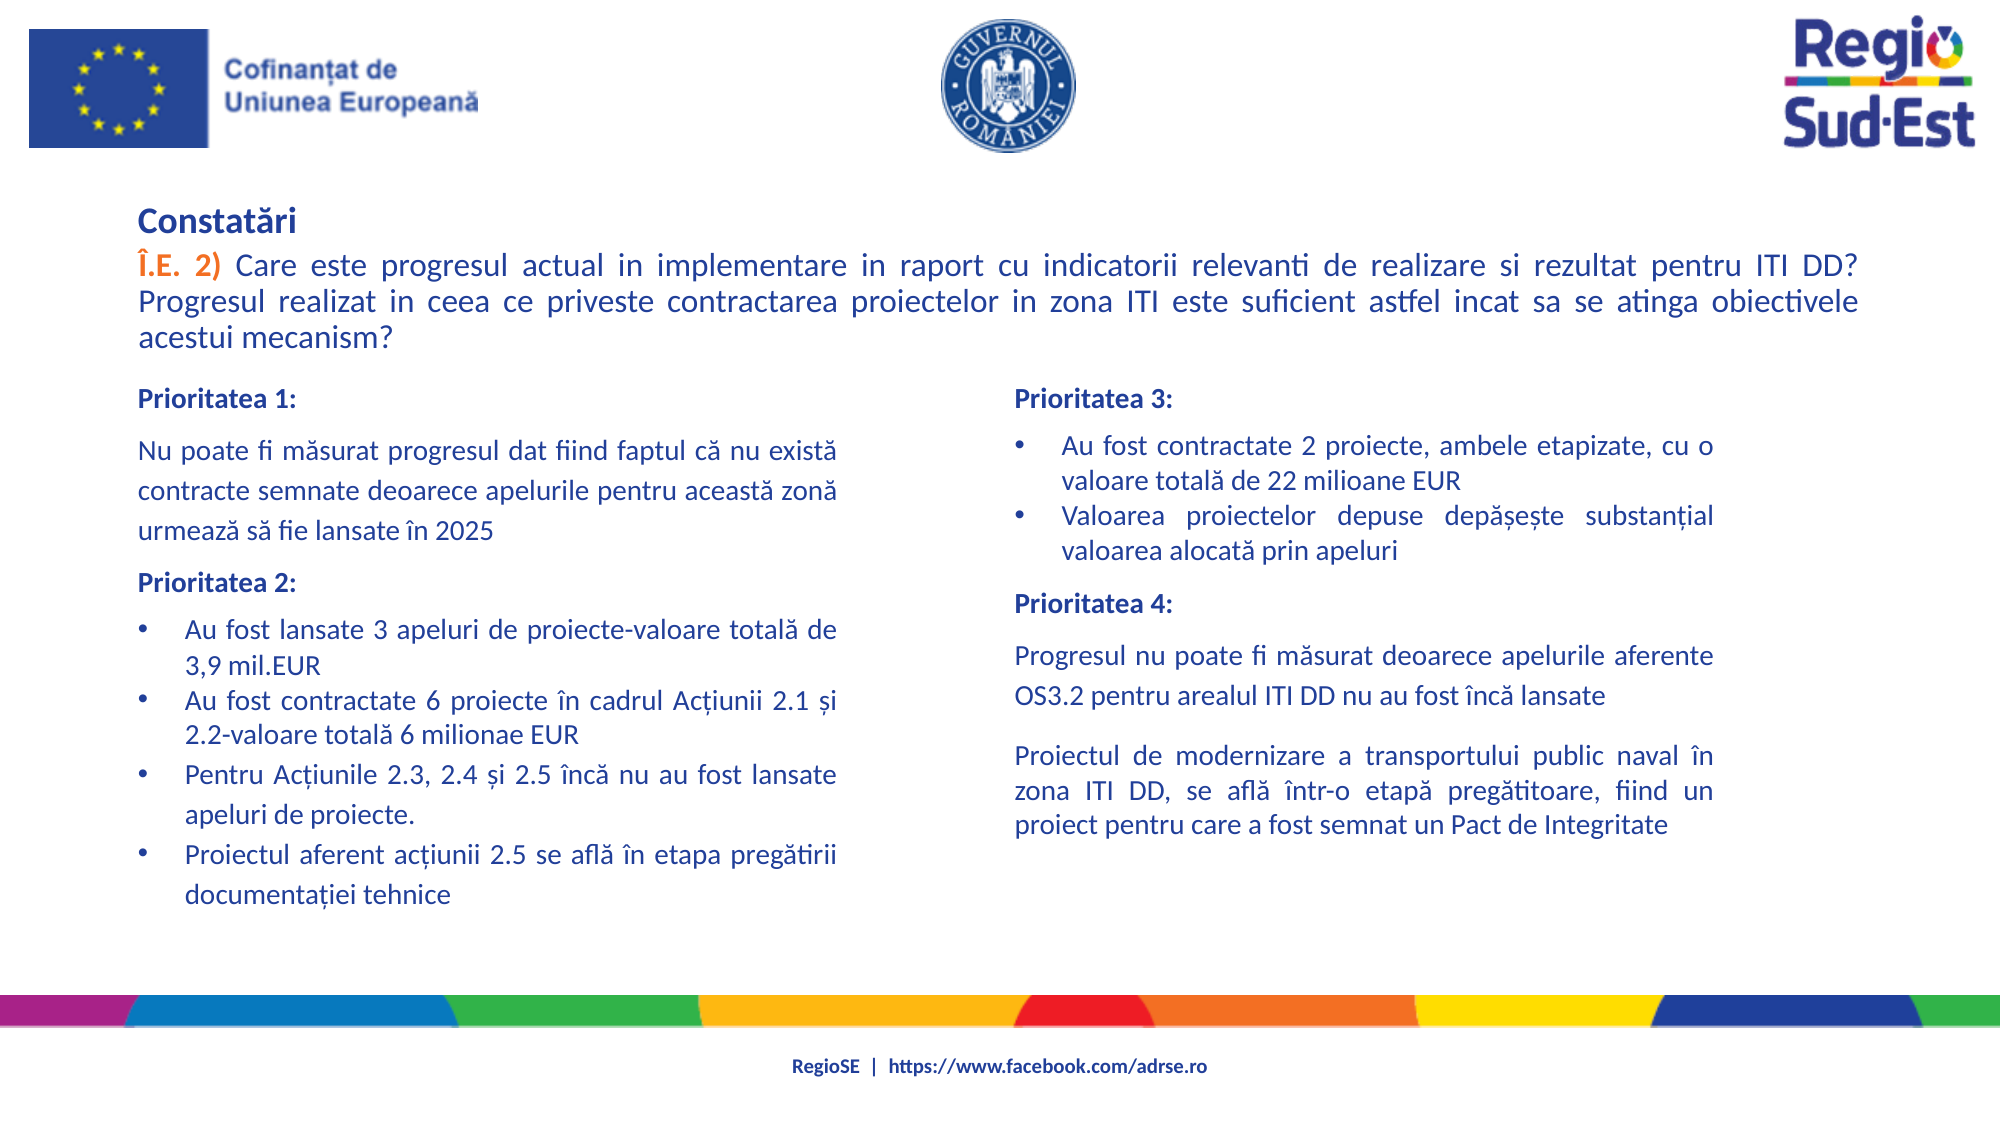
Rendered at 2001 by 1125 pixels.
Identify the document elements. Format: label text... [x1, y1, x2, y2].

text_box Prioritatea 3: Au fost contractate 2 proiecte, ambele etapizate, cu o valoare totală de 22 milioane EUR Valoarea proiectelor depuse depășește substanțial valoarea alocată prin apeluri Prioritatea 4: Progresul nu poate fi măsurat deoarece apelurile aferente OS3.2 pentru arealul ITI DD nu au fost încă lansate Proiectul de modernizare a transportului public naval în zona ITI DD, se află într-o etapă pregătitoare, fiind un proiect pentru care a fost semnat un Pact de Integritate [999, 366, 1730, 901]
text_box Constatări [123, 188, 1223, 240]
text_box Î.E. 2) Care este progresul actual in implementare in raport cu indicatorii relevanti de realizare si rezultat pentru ITI DD? Progresul realizat in ceea ce priveste contractarea proiectelor in zona ITI este suficient astfel incat sa se atinga obiectivele acestui mecanism? [123, 240, 1877, 367]
text_box RegioSE | https://www.facebook.com/adrse.ro [776, 1029, 1223, 1085]
picture [0, 995, 2000, 1029]
picture [1759, 0, 2000, 220]
text_box Prioritatea 1: Nu poate fi măsurat progresul dat fiind faptul că nu există contracte semnate deoarece apelurile pentru această zonă urmează să fie lansate în 2025 Prioritatea 2: Au fost lansate 3 apeluri de proiecte-valoare totală de 3,9 mil.EUR Au fost contractate 6 proiecte în cadrul Acțiunii 2.1 și 2.2-valoare totală 6 milionae EUR Pentru Acțiunile 2.3, 2.4 și 2.5 încă nu au fost lansate apeluri de proiecte. Proiectul aferent acțiunii 2.5 se află în etapa pregătirii documentației tehnice [123, 366, 853, 918]
picture [941, 19, 1076, 153]
picture [28, 28, 478, 148]
